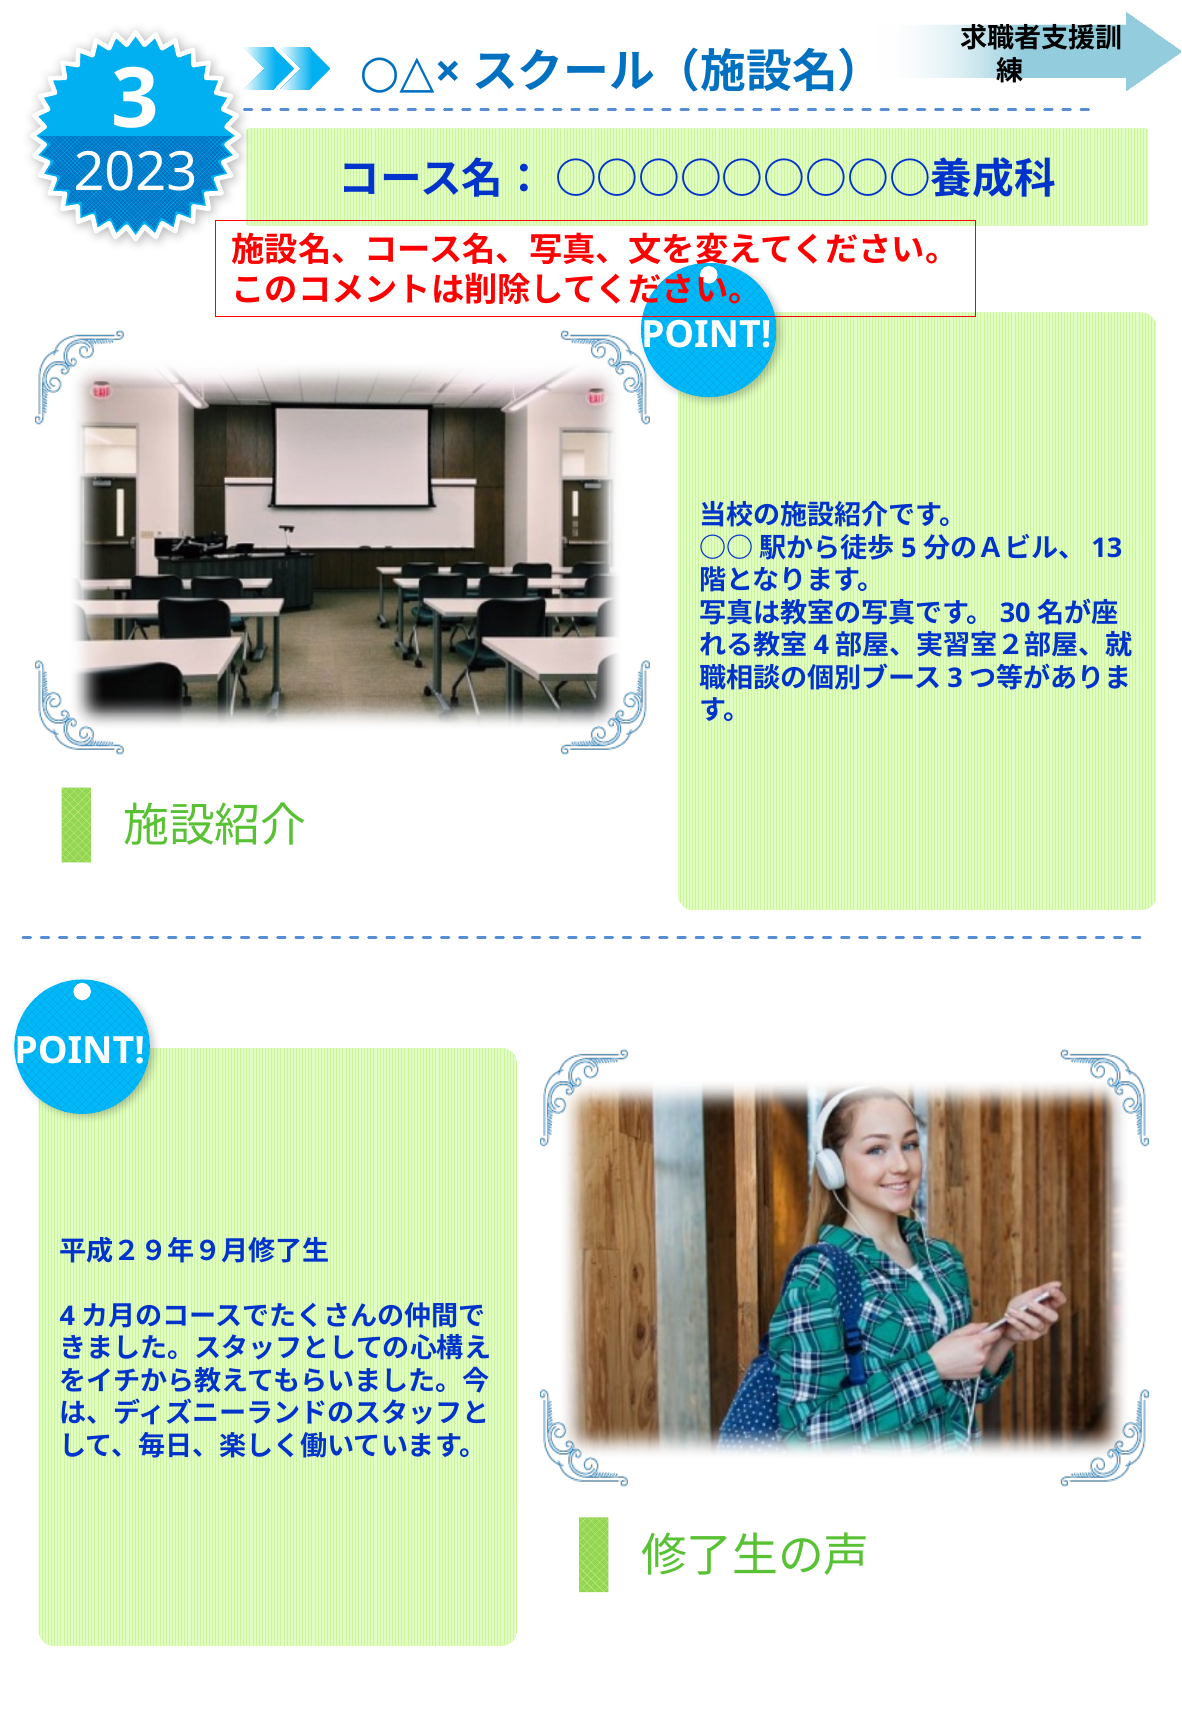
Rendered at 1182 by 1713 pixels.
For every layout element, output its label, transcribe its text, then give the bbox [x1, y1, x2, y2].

text_box 当校の施設紹介です。 ○○駅から徒歩5分のＡビル、13階となります。 写真は教室の写真です。30名が座れる教室4部屋、実習室２部屋、就職相談の個別ブース3つ等があります。 [675, 310, 1159, 913]
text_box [32, 32, 240, 240]
text_box 平成２９年９月修了生 4カ月のコースでたくさんの仲間できました。スタッフとしての心構えをイチから教えてもらいました。今は、ディズニーランドのスタッフとして、毎日、楽しく働いています。 [36, 1045, 520, 1649]
text_box 施設紹介 [106, 787, 324, 860]
picture [34, 329, 650, 755]
text_box 修了生の声 [624, 1517, 887, 1589]
text_box 求職者支援訓練 [873, 9, 1182, 92]
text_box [243, 34, 1093, 110]
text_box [8, 979, 152, 1115]
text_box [635, 262, 778, 398]
text_box コース名： ○○○○○○○○○養成科 [244, 126, 1151, 228]
text_box [577, 1515, 610, 1594]
picture [540, 1049, 1149, 1487]
text_box [60, 785, 93, 865]
text_box 施設名、コース名、写真、文を変えてください。 このコメントは削除してください。 [215, 220, 976, 317]
